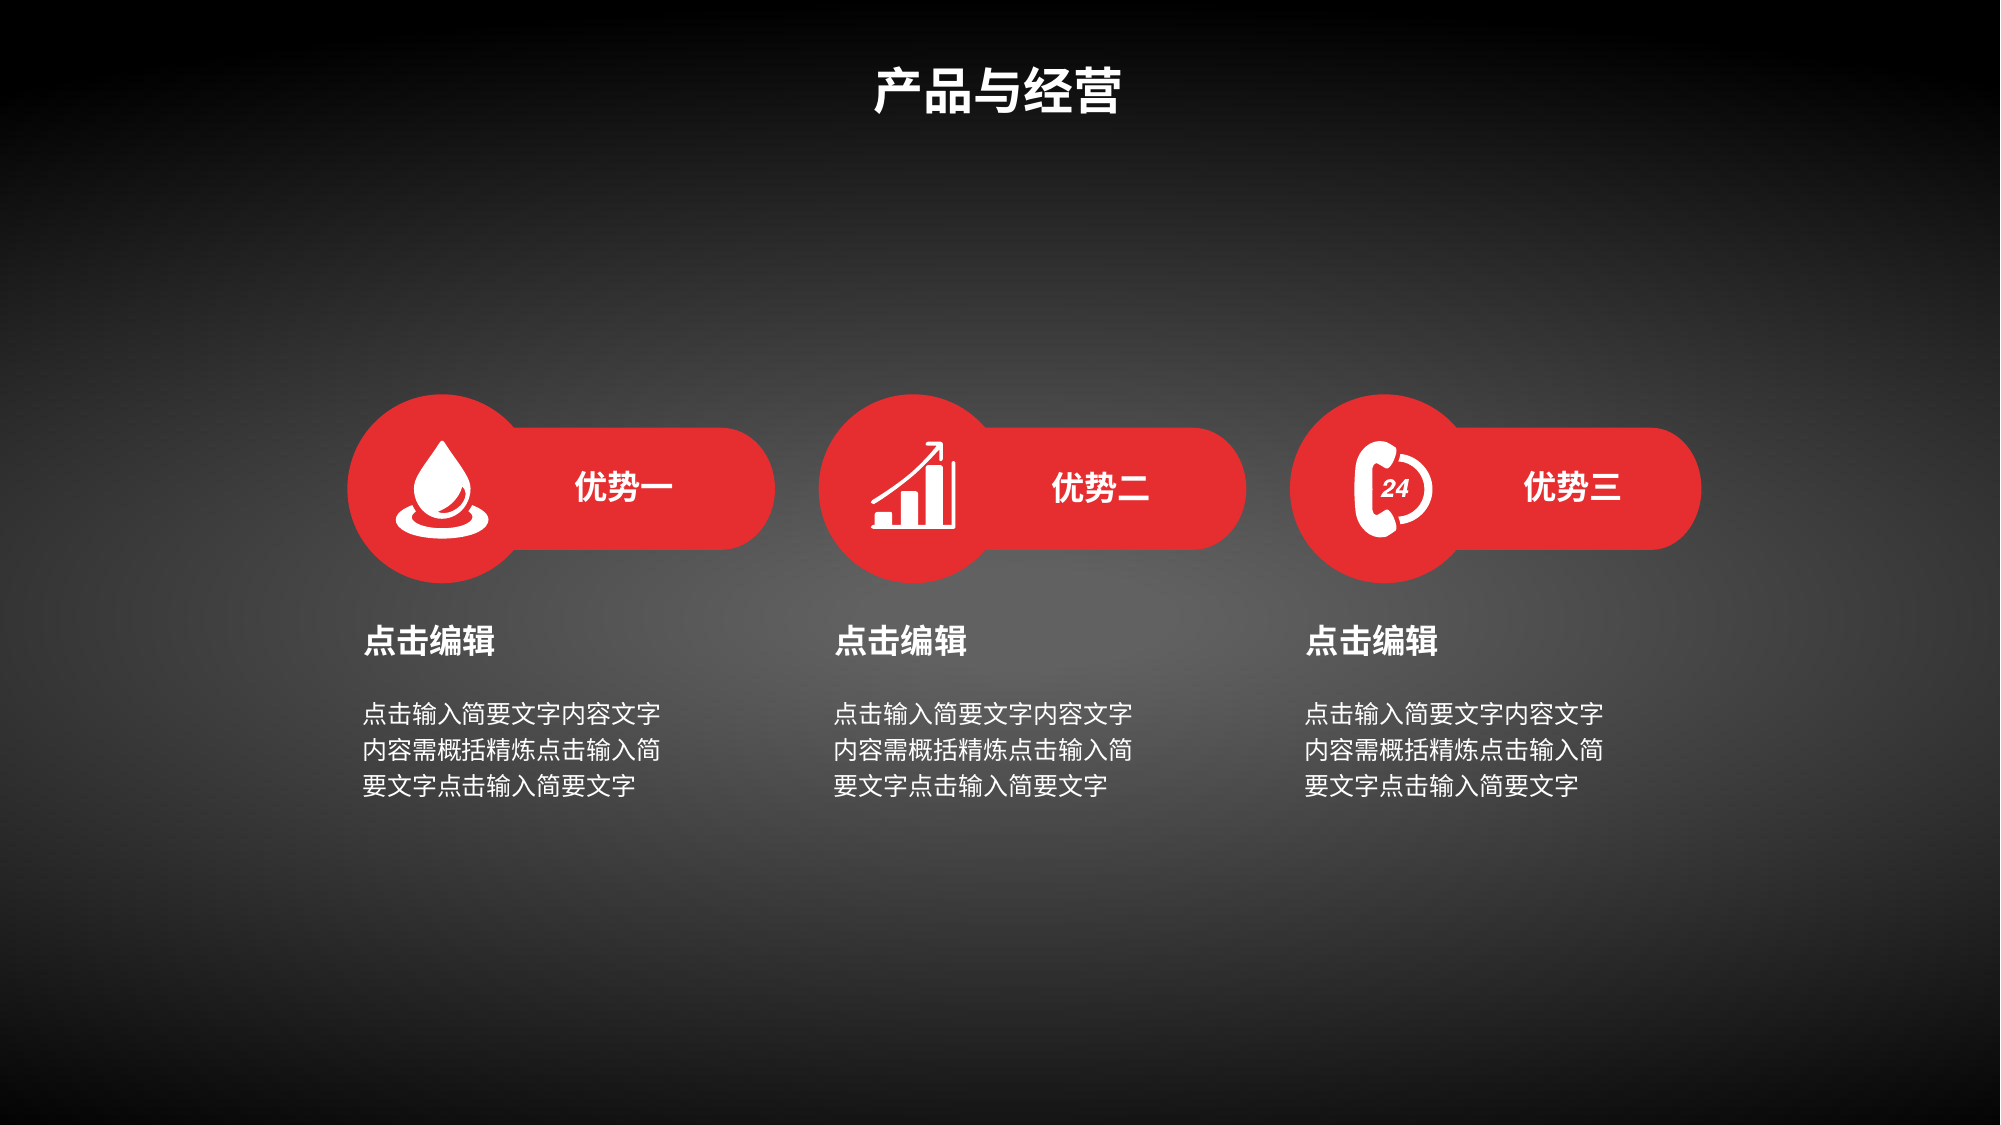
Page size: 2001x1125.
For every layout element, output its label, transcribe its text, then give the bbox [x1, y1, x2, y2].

picture [0, 0, 2000, 1125]
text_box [347, 394, 537, 584]
text_box 点击编辑 [348, 613, 512, 668]
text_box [1008, 427, 1247, 550]
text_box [537, 427, 775, 550]
text_box 点击输入简要文字内容文字内容需概括精炼点击输入简要文字点击输入简要文字 [347, 684, 689, 849]
text_box 点击编辑 [1291, 613, 1454, 668]
text_box 产品与经营 [630, 52, 1366, 127]
text_box 点击输入简要文字内容文字内容需概括精炼点击输入简要文字点击输入简要文字 [1289, 684, 1632, 849]
text_box 点击输入简要文字内容文字内容需概括精炼点击输入简要文字点击输入简要文字 [818, 684, 1160, 849]
text_box 点击编辑 [819, 613, 983, 668]
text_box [1479, 427, 1702, 550]
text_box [818, 394, 1008, 584]
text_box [1289, 394, 1479, 584]
